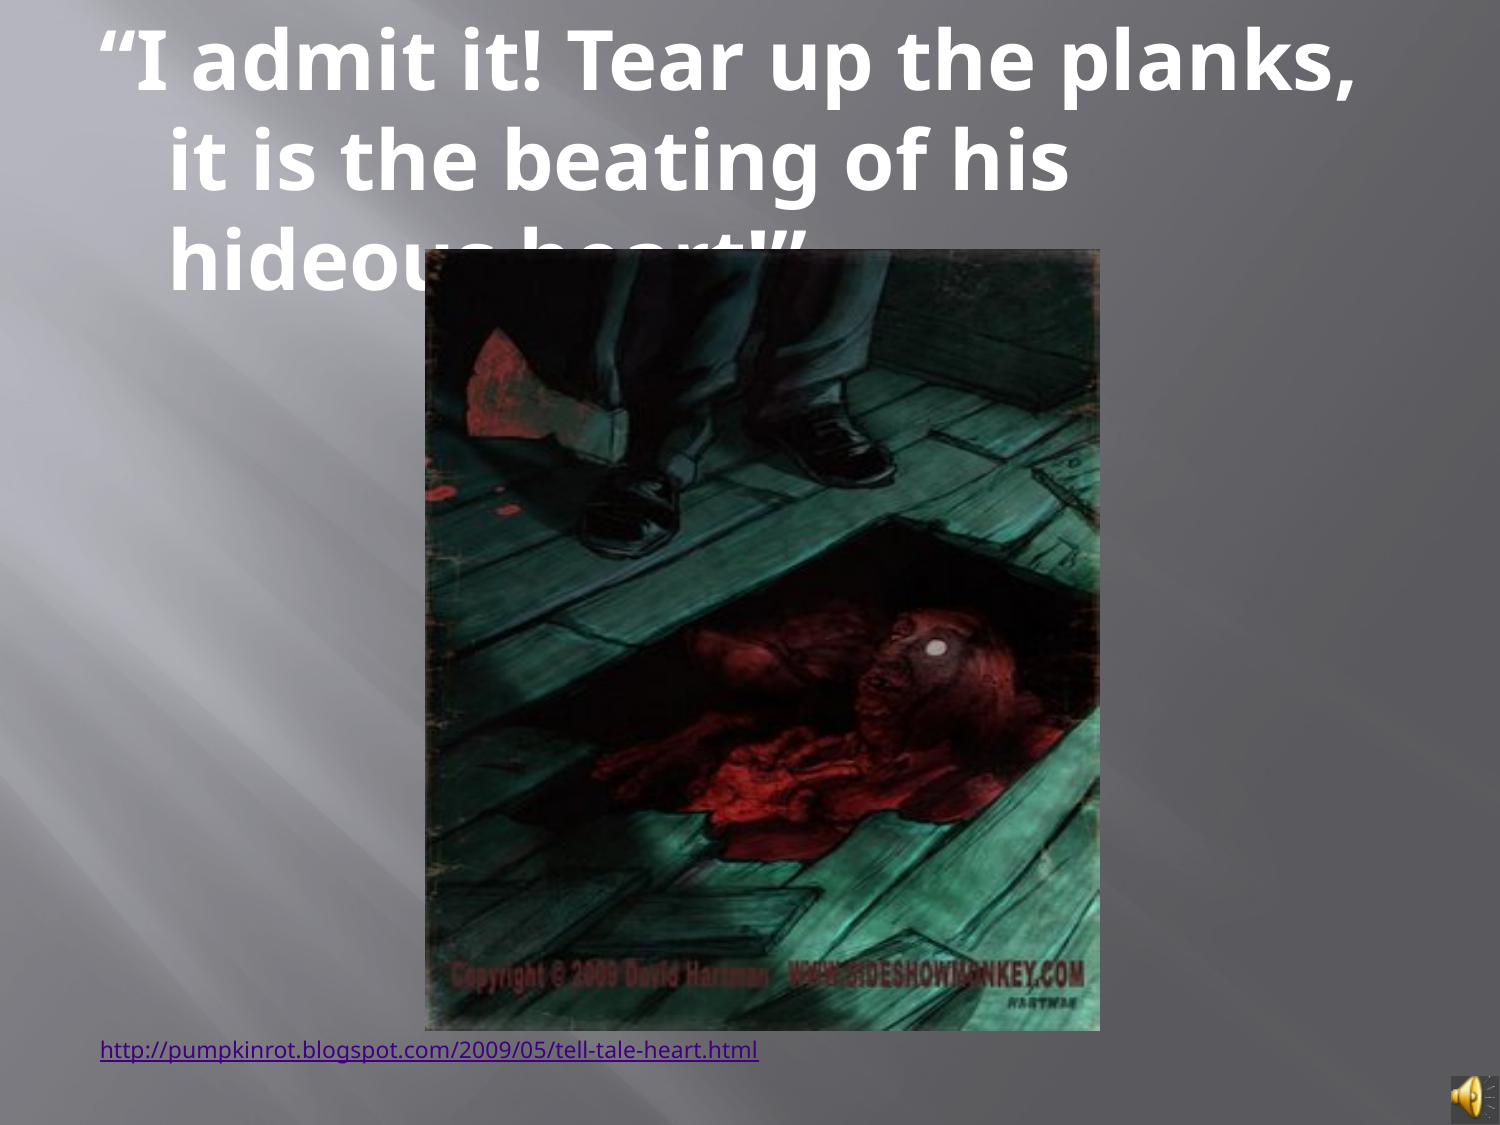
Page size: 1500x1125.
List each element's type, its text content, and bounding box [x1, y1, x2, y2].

picture [1449, 1074, 1500, 1125]
list “I admit it! Tear up the planks, it is the beating of his hideous heart!” http://pumpkinrot.blogspot.com/2009/05/tell-tale-heart.html [62, 0, 1413, 1125]
picture [424, 249, 1101, 1032]
